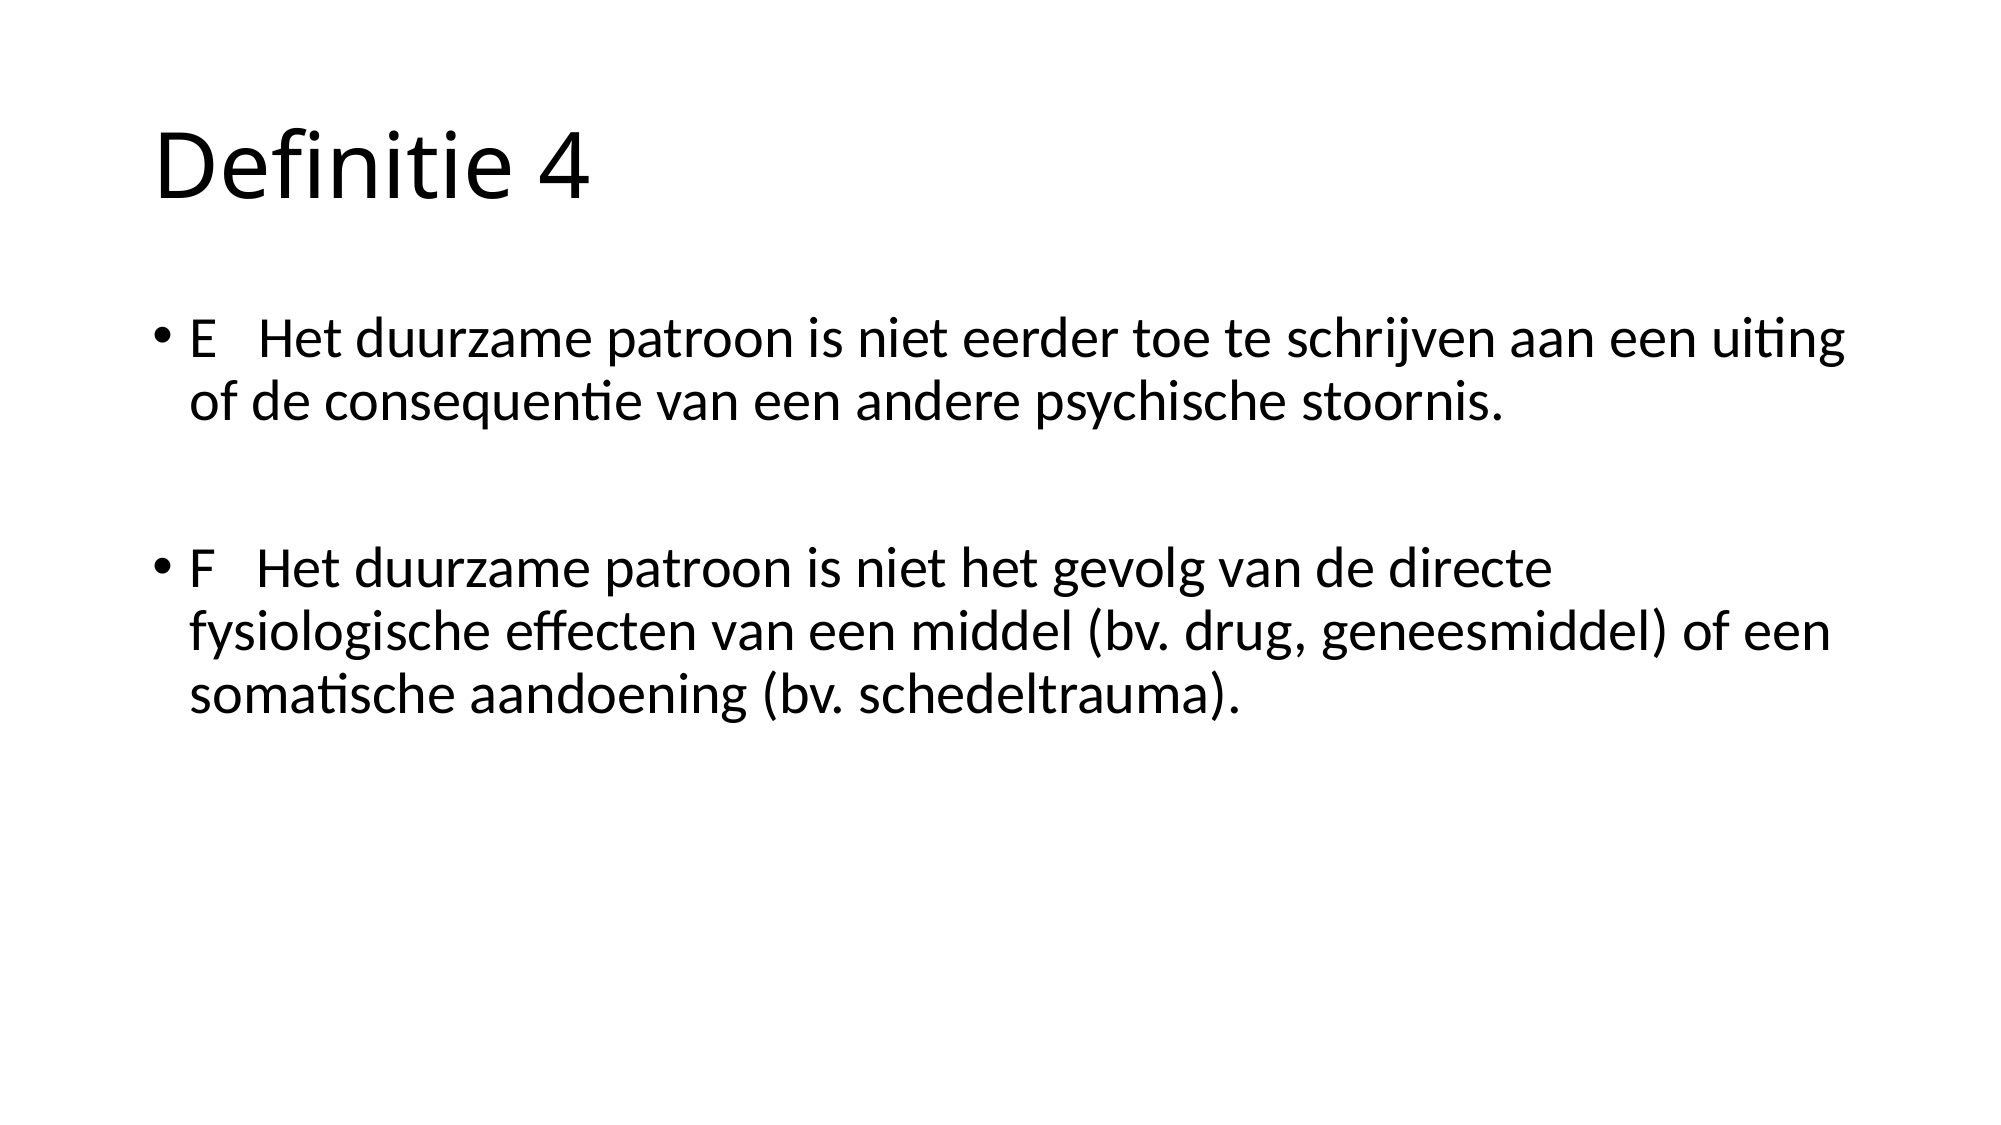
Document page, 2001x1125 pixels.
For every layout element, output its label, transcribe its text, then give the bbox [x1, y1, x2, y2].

list E Het duurzame patroon is niet eerder toe te schrijven aan een uiting of de consequentie van een andere psychische stoornis. F Het duurzame patroon is niet het gevolg van de directe fysiologische effecten van een middel (bv. drug, geneesmiddel) of een somatische aandoening (bv. schedeltrauma). [137, 299, 1863, 1014]
title Definitie 4 [137, 59, 1863, 278]
